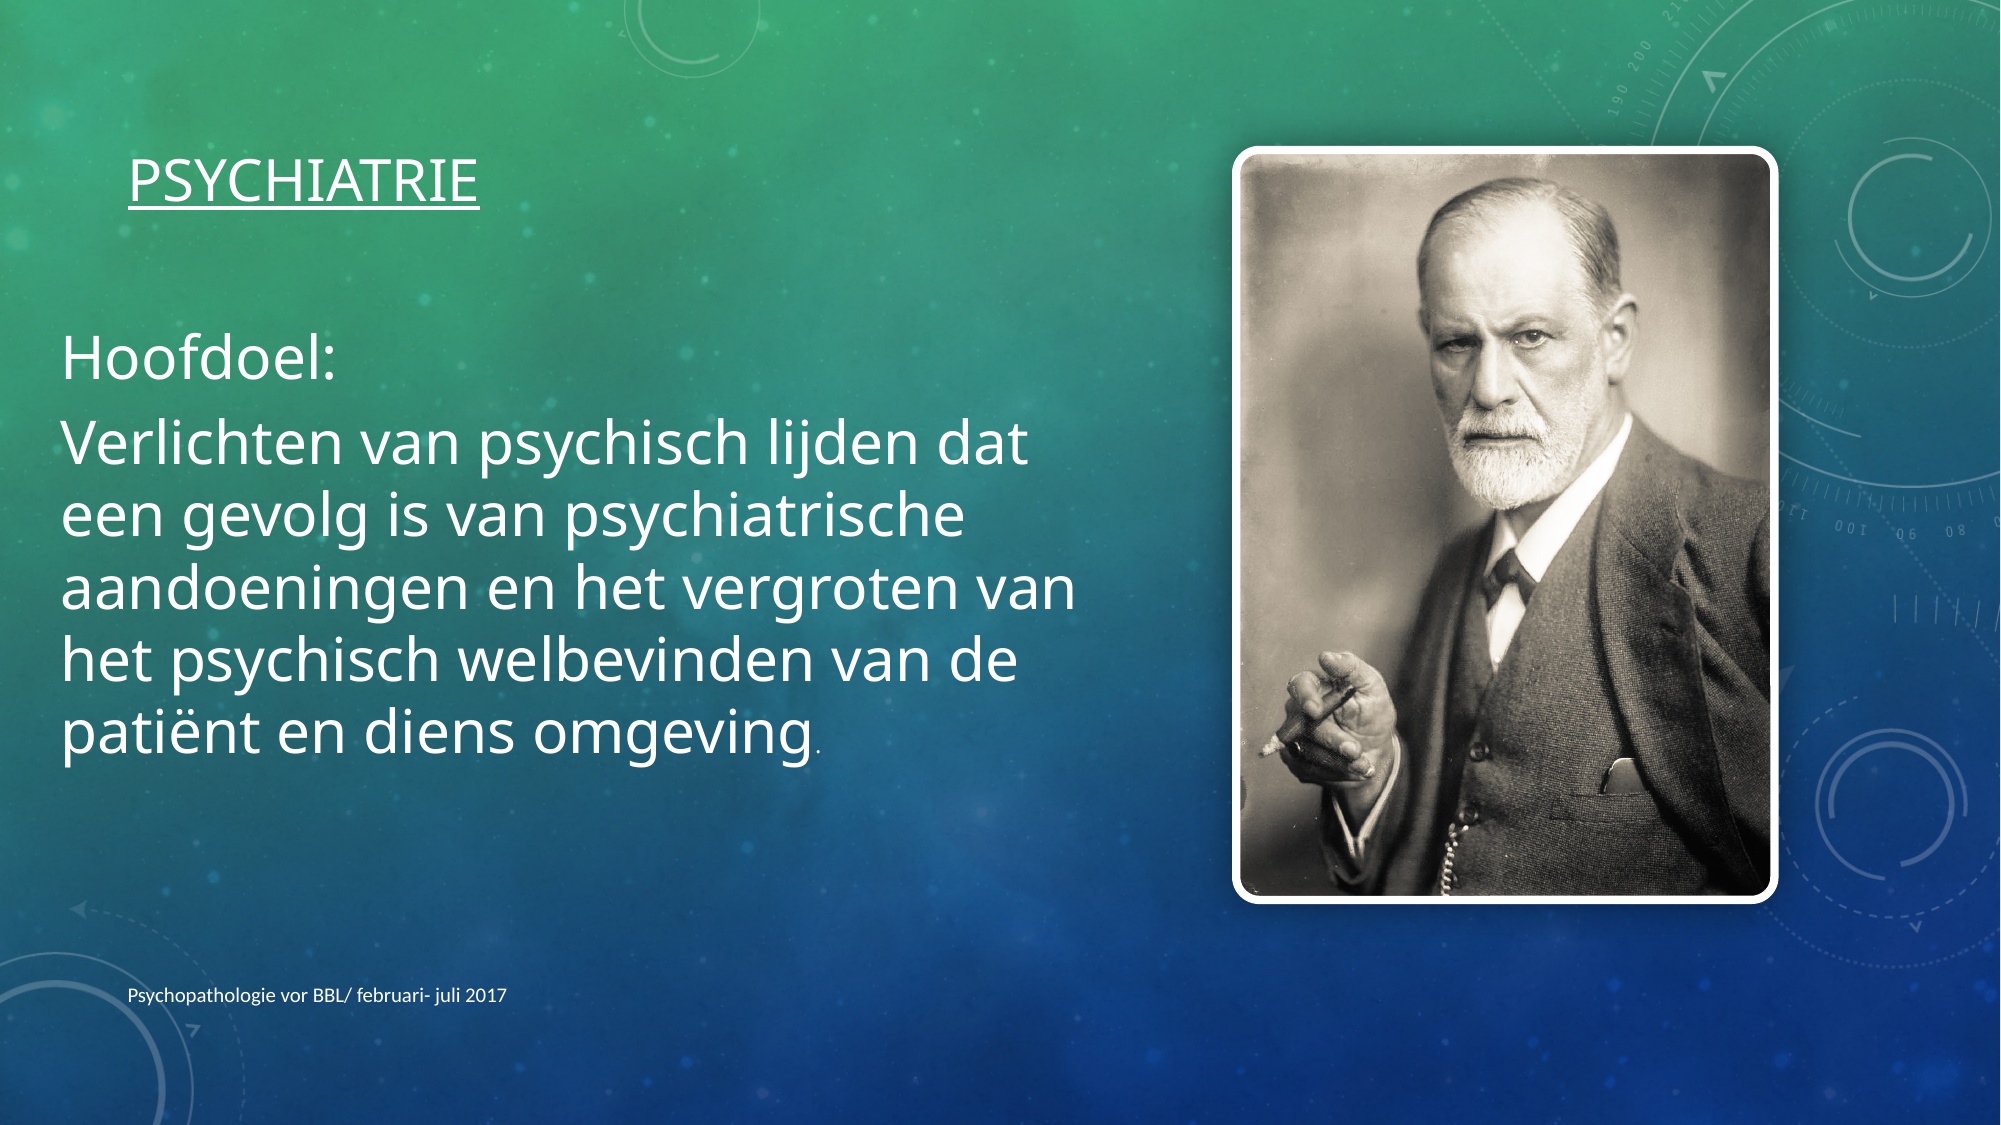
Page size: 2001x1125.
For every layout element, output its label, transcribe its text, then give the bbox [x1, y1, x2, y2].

title Psychiatrie [112, 113, 1124, 221]
footer Psychopathologie vor BBL/ februari- juli 2017 [112, 963, 1397, 1025]
list Hoofdoel: Verlichten van psychisch lijden dat een gevolg is van psychiatrische aandoeningen en het vergroten van het psychisch welbevinden van de patiënt en diens omgeving. [45, 311, 1124, 788]
picture [0, 0, 2001, 1125]
